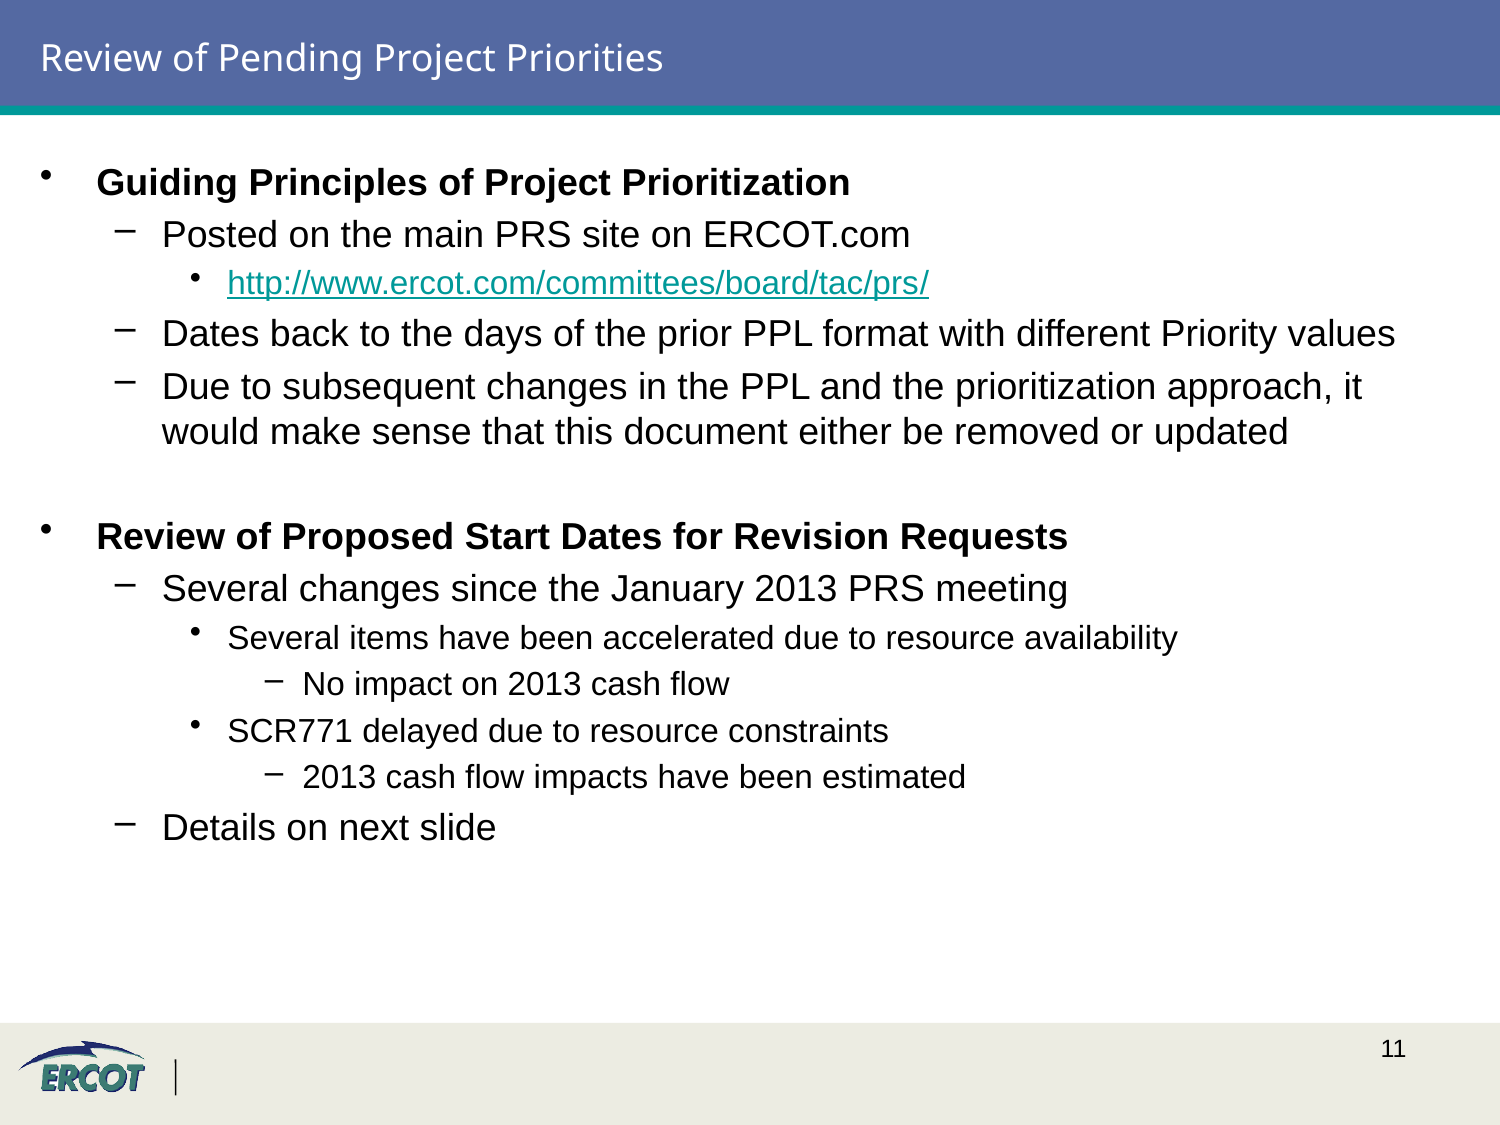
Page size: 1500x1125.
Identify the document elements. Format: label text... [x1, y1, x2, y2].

picture [10, 1031, 151, 1111]
title Review of Pending Project Priorities [24, 0, 1175, 113]
list Guiding Principles of Project Prioritization Posted on the main PRS site on ERCOT.com http://www.ercot.com/committees/board/tac/prs/ Dates back to the days of the prior PPL format with different Priority values Due to subsequent changes in the PPL and the prioritization approach, it would make sense that this document either be removed or updated Review of Proposed Start Dates for Revision Requests Several changes since the January 2013 PRS meeting Several items have been accelerated due to resource availability No impact on 2013 cash flow SCR771 delayed due to resource constraints 2013 cash flow impacts have been estimated Details on next slide [24, 149, 1475, 1000]
